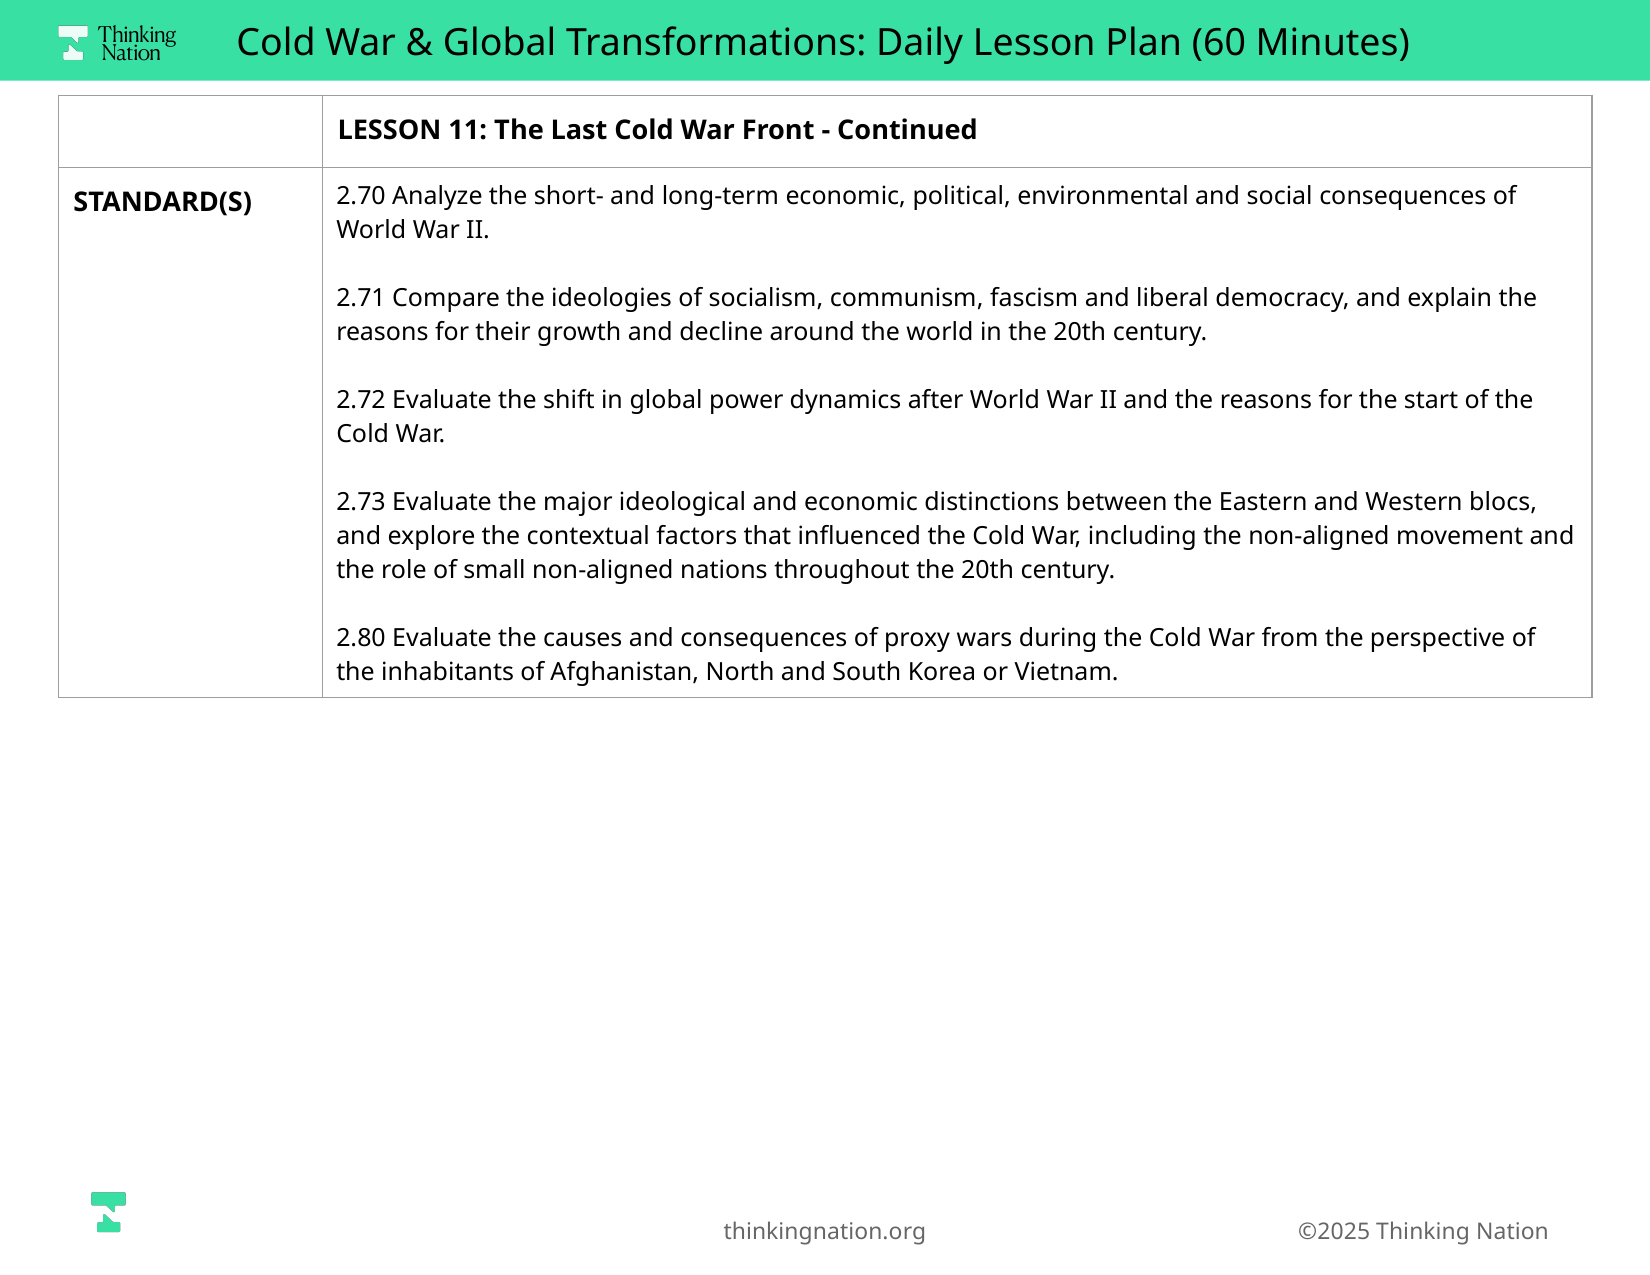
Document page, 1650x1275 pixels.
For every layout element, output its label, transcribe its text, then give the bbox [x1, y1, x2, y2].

text_box Cold War & Global Transformations: Daily Lesson Plan (60 Minutes) [0, 0, 1650, 81]
table_header [59, 96, 322, 167]
text_box thinkingnation.org [629, 1200, 1021, 1240]
picture [80, 1184, 136, 1240]
table_cell 2.70 Analyze the short- and long-term economic, political, environmental and social consequences of World War II. 2.71 Compare the ideologies of socialism, communism, fascism and liberal democracy, and explain the reasons for their growth and decline around the world in the 20th century. 2.72 Evaluate the shift in global power dynamics after World War II and the reasons for the start of the Cold War. 2.73 Evaluate the major ideological and economic distinctions between the Eastern and Western blocs, and explore the contextual factors that influenced the Cold War, including the non-aligned movement and the role of small non-aligned nations throughout the 20th century. 2.80 Evaluate the causes and consequences of proxy wars during the Cold War from the perspective of the inhabitants of Afghanistan, North and South Korea or Vietnam. [323, 168, 1591, 697]
table_header LESSON 11: The Last Cold War Front - Continued [323, 96, 1591, 167]
picture [45, 14, 180, 85]
table_cell STANDARD(S) [59, 168, 322, 697]
text_box ©2025 Thinking Nation [1174, 1200, 1566, 1240]
